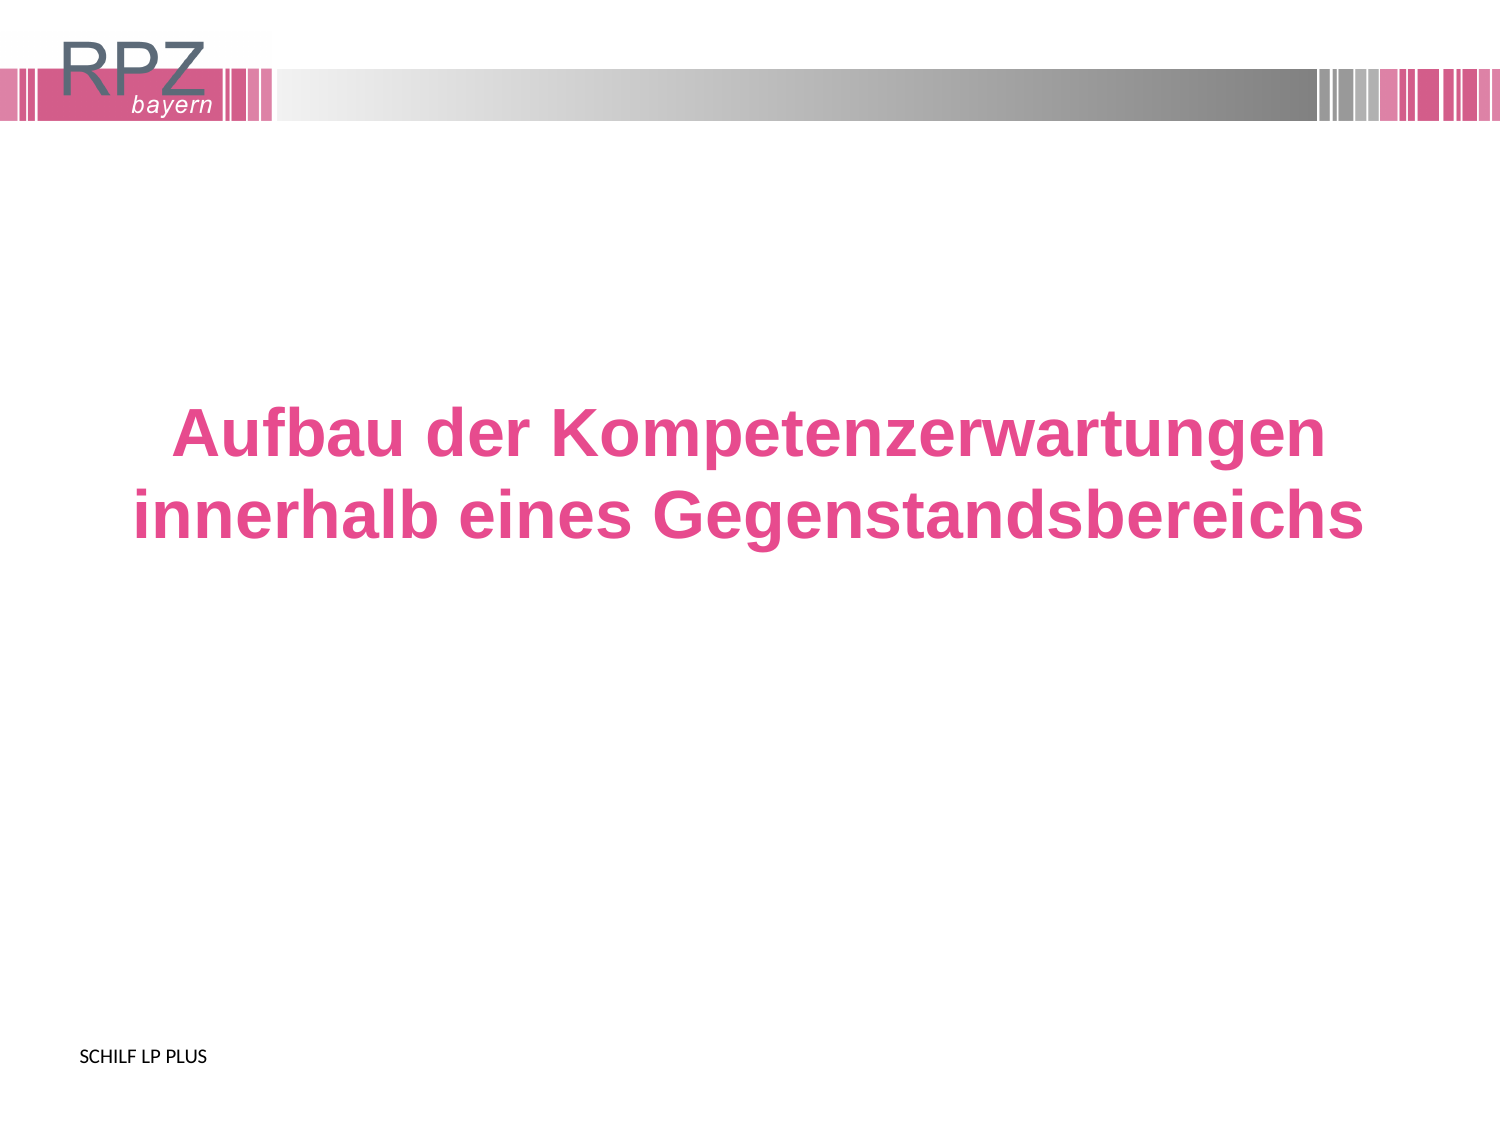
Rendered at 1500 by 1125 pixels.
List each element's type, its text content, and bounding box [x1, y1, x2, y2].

picture [0, 31, 272, 121]
picture [1443, 69, 1500, 121]
picture [1380, 69, 1439, 121]
picture [1319, 69, 1379, 121]
title Aufbau der Kompetenzerwartungen innerhalb eines Gegenstandsbereichs [112, 349, 1388, 591]
